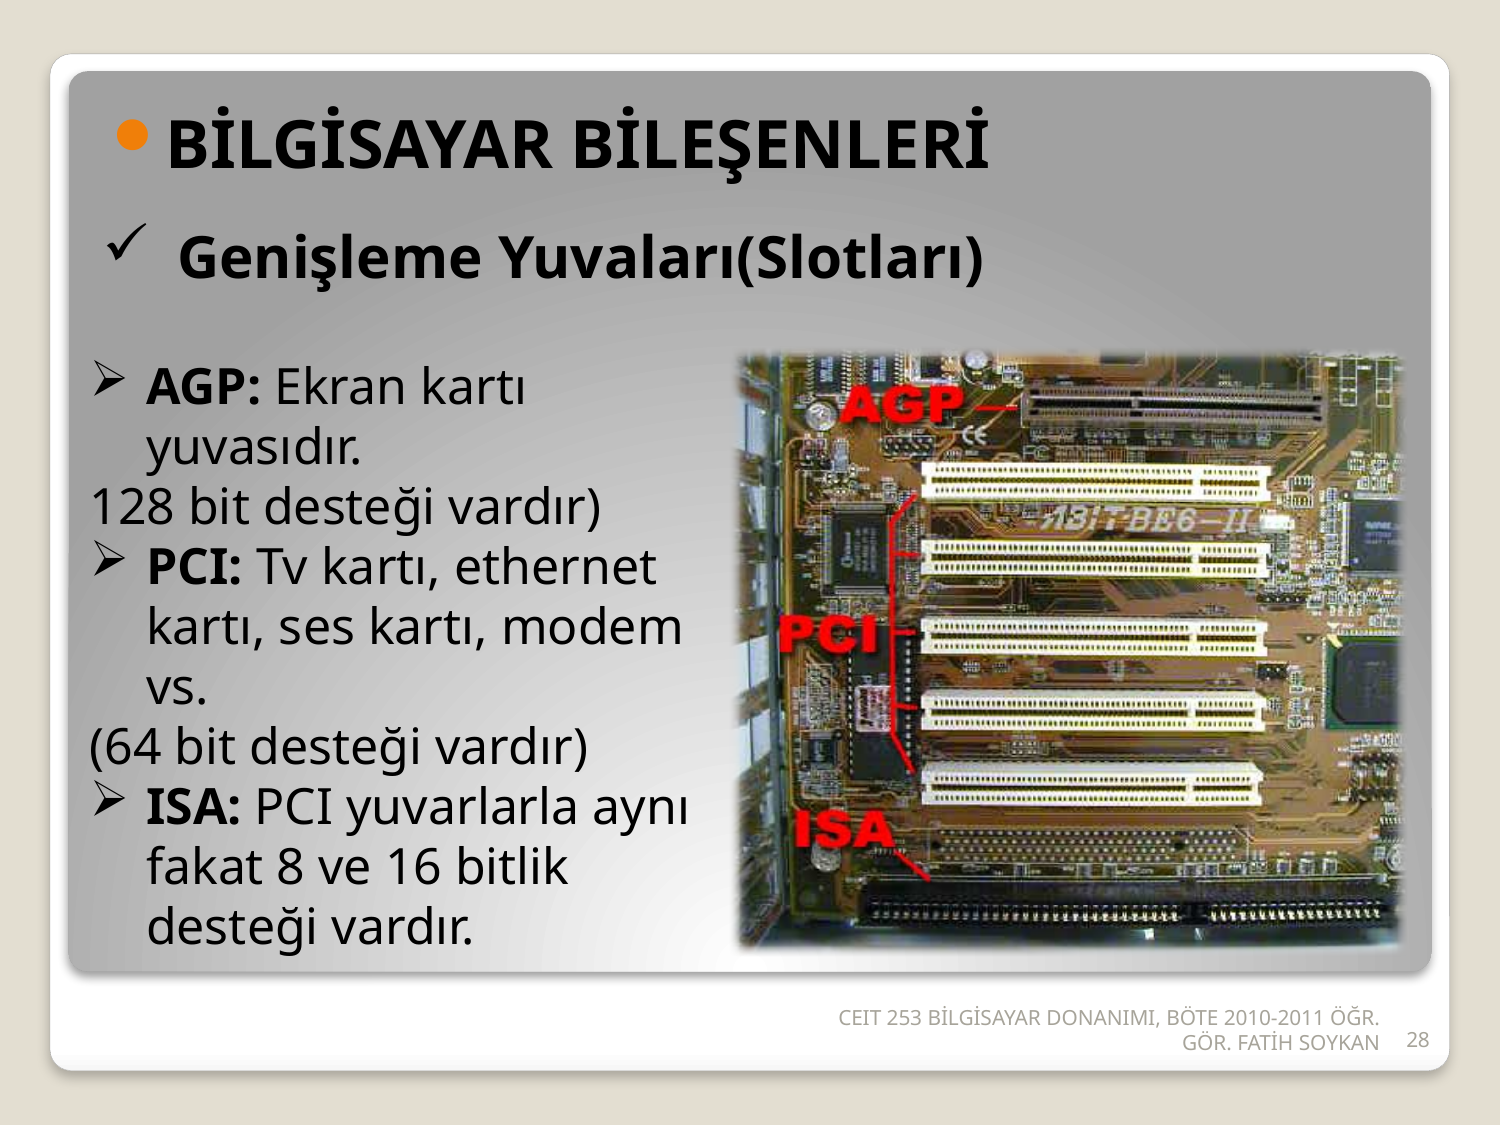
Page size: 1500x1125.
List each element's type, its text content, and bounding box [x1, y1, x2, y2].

text_box Genişleme Yuvaları(Slotları) [87, 162, 1413, 298]
text_box AGP: Ekran kartı yuvasıdır. 128 bit desteği vardır) PCI: Tv kartı, ethernet kartı, ses kartı, modem vs. (64 bit desteği vardır) ISA: PCI yuvarlarla aynı fakat 8 ve 16 bitlik desteği vardır. [74, 346, 728, 962]
slide_number 28 [1395, 1002, 1445, 1063]
list BİLGİSAYAR BİLEŞENLERİ [82, 86, 1425, 300]
footer CEIT 253 BİLGİSAYAR DONANIMI, BÖTE 2010-2011 ÖĞR. GÖR. FATİH SOYKAN [800, 1002, 1395, 1063]
picture [729, 346, 1408, 957]
